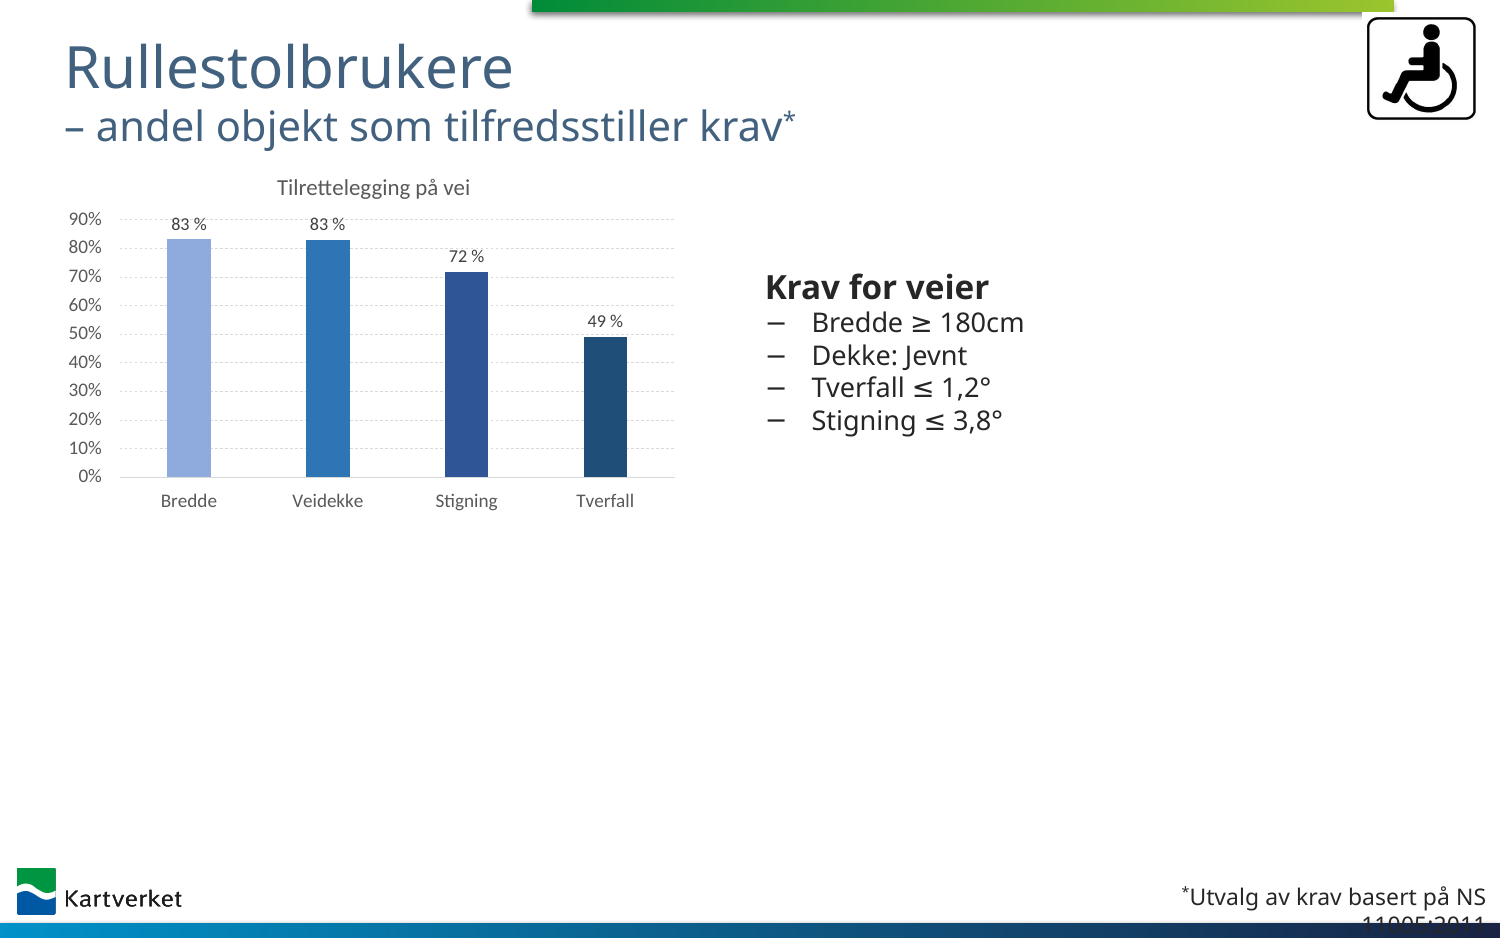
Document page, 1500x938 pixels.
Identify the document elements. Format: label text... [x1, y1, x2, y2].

text_box *Utvalg av krav basert på NS 11005:2011 [1068, 873, 1500, 938]
picture [1362, 12, 1481, 126]
text_box Krav for veier Bredde ≥ 180cm Dekke: Jevnt Tverfall ≤ 1,2° Stigning ≤ 3,8° [750, 258, 1234, 444]
text_box Rullestolbrukere – andel objekt som tilfredsstiller krav* [49, 25, 1431, 158]
picture [62, 166, 686, 519]
